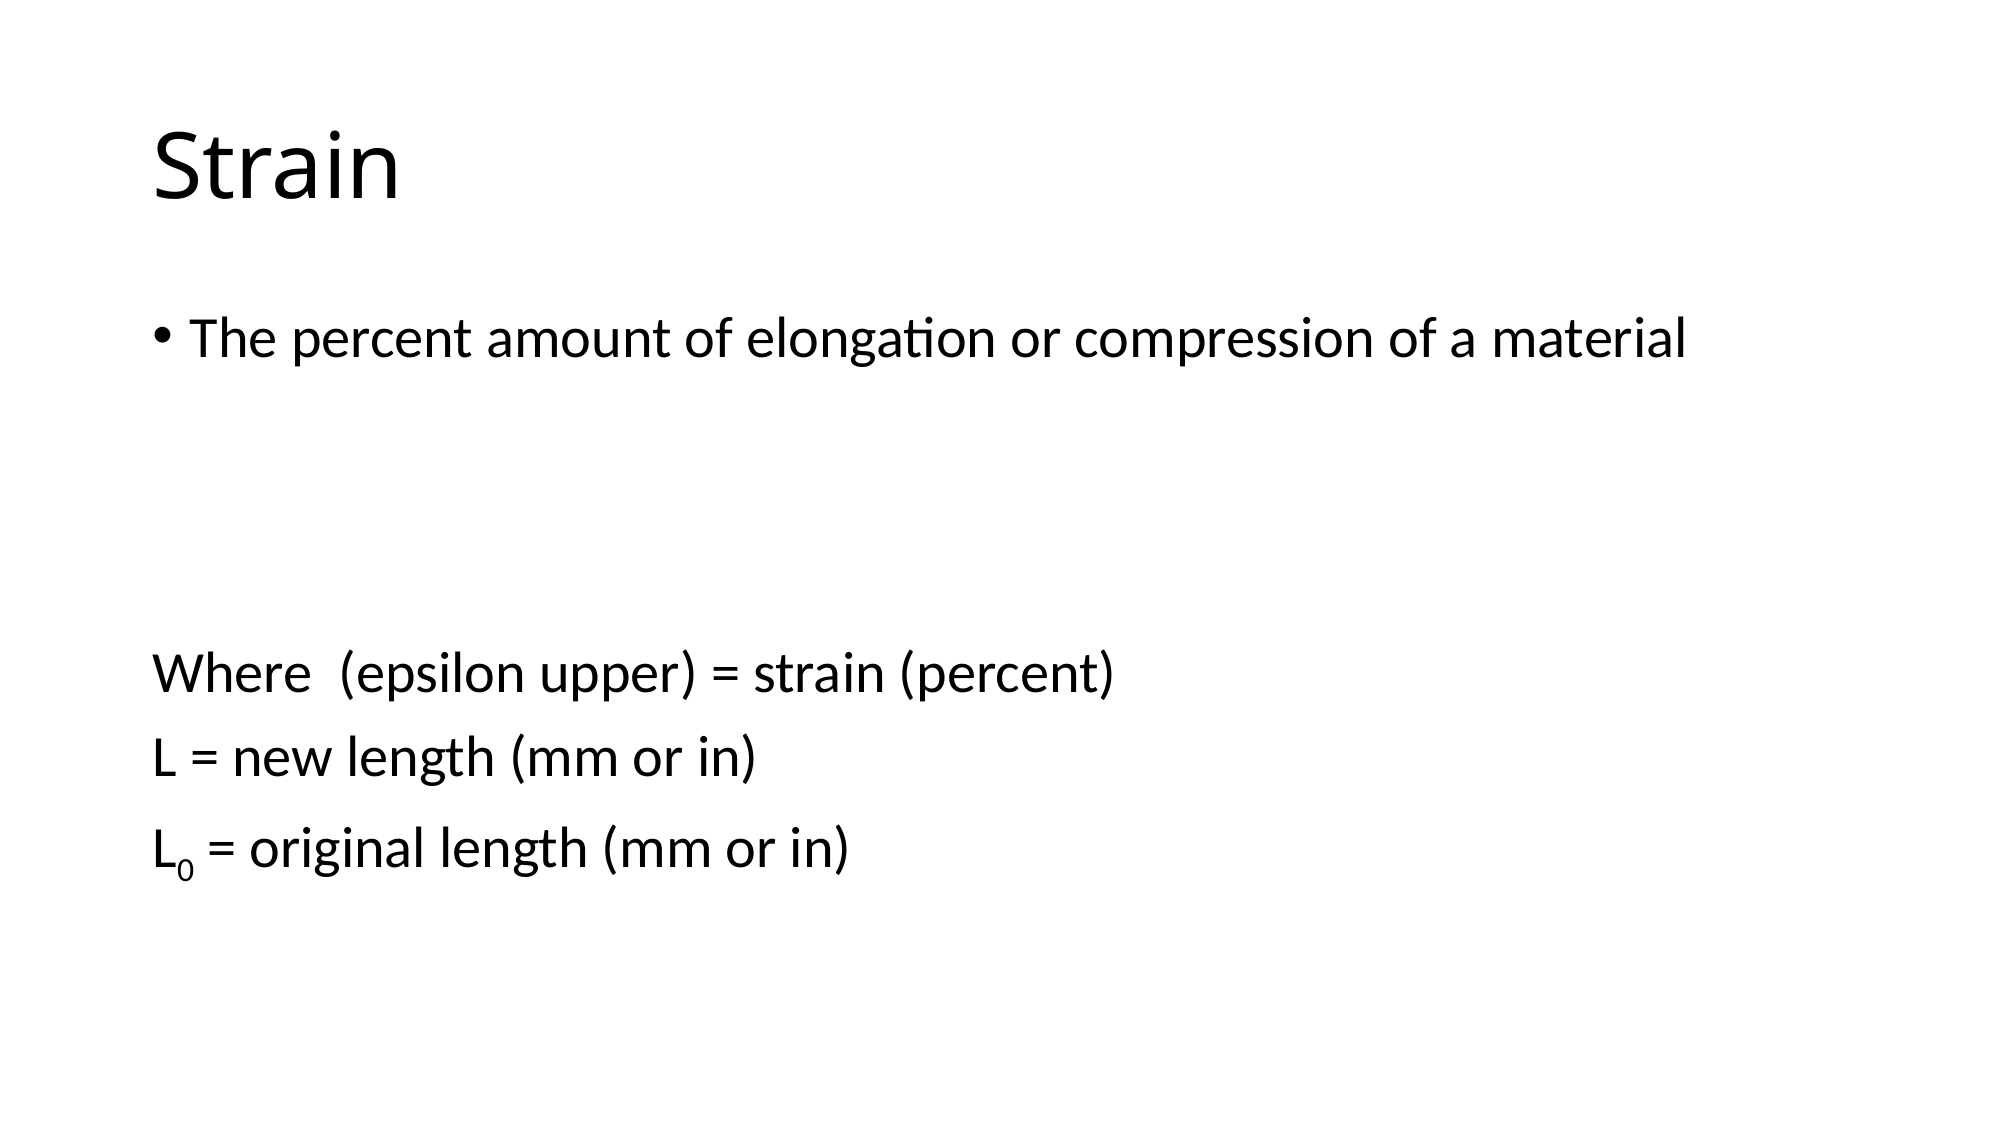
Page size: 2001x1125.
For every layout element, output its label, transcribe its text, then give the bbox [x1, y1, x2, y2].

title Strain [137, 59, 1863, 278]
